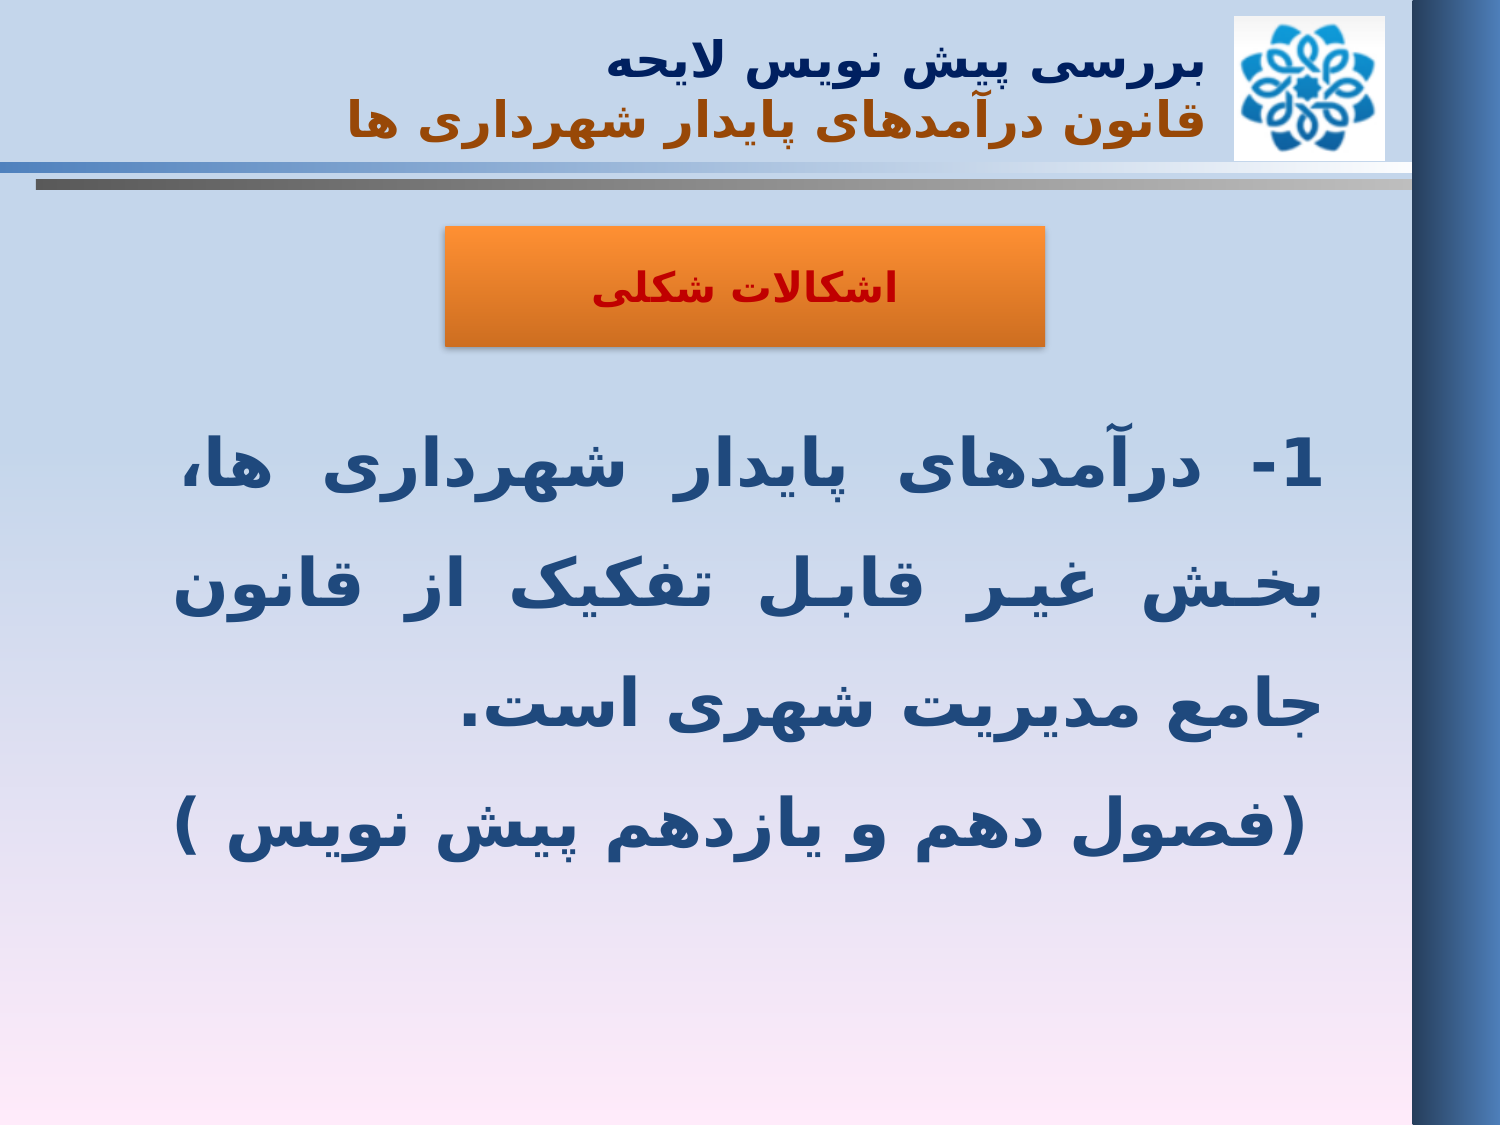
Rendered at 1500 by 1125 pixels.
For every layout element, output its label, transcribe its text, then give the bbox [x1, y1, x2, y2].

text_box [0, 16, 1385, 162]
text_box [0, 162, 1407, 190]
text_box اشکالات شکلی [445, 226, 1046, 347]
text_box 1- درآمدهای پایدار شهرداری ها، بخش غیر قابل تفکیک از قانون جامع مدیریت شهری است. (فصول دهم و یازدهم پیش نویس ) [140, 372, 1341, 868]
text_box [1412, 0, 1500, 1125]
